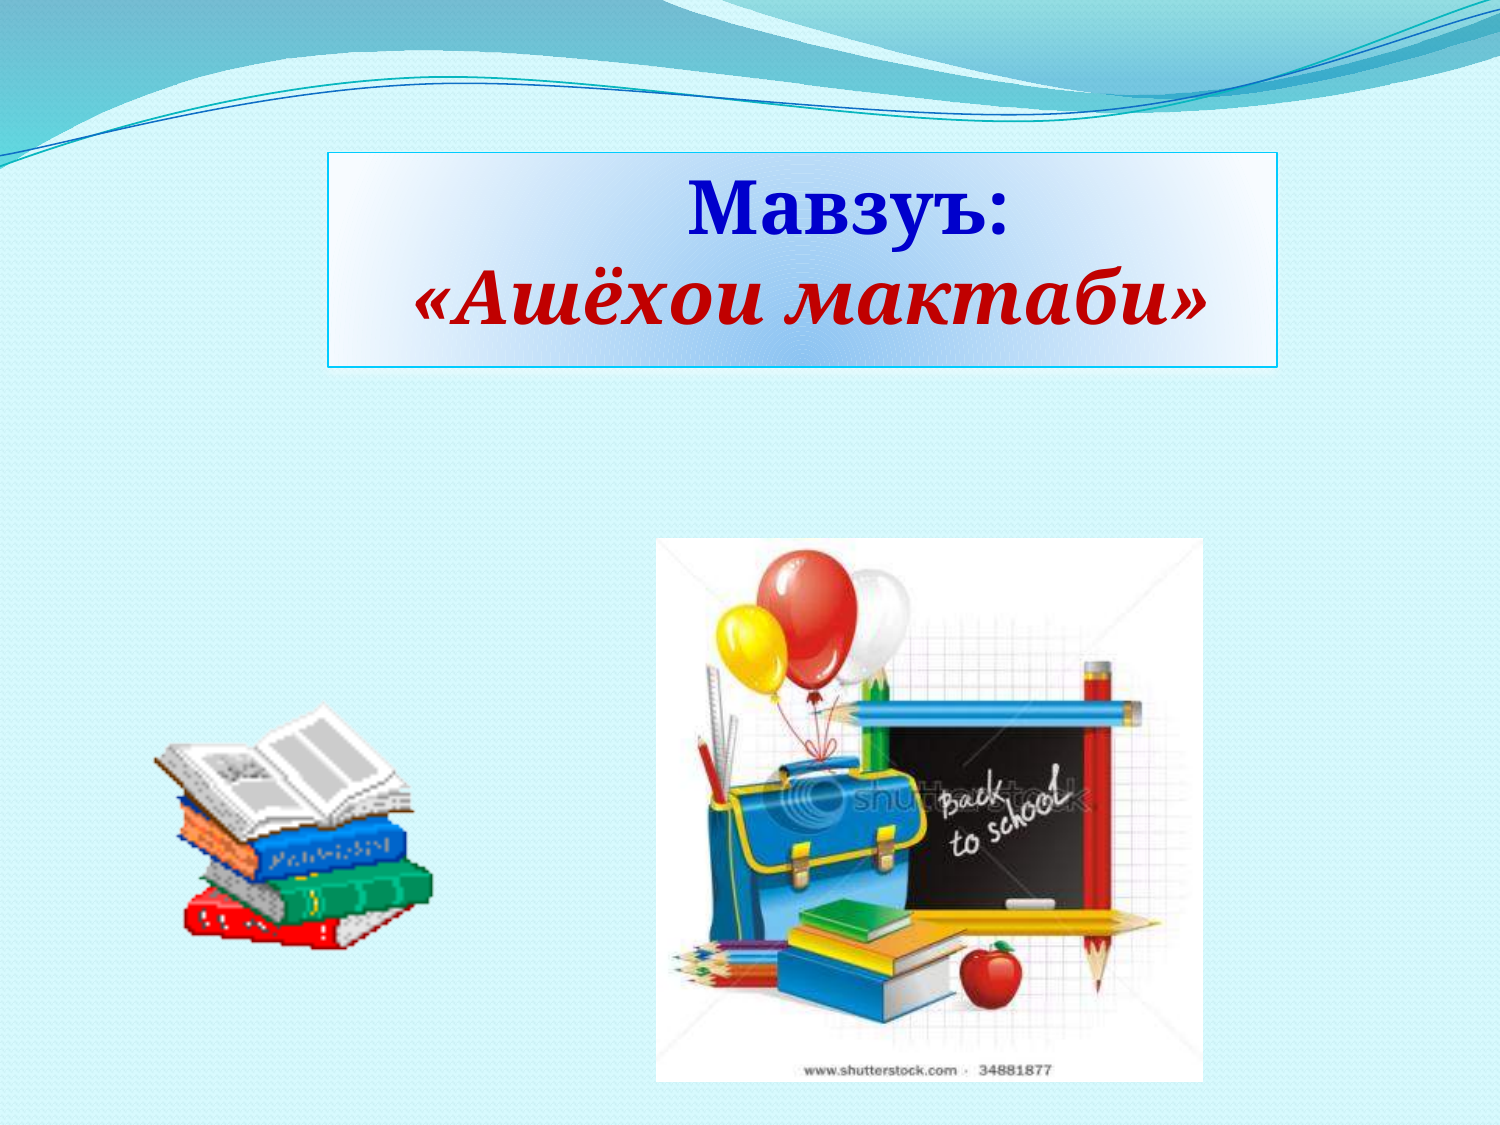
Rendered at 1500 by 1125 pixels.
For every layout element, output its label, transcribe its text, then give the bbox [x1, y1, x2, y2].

text_box Мавзуъ: «Ашёхои мактаби» [327, 152, 1278, 368]
picture [140, 667, 446, 956]
picture [655, 538, 1204, 1083]
